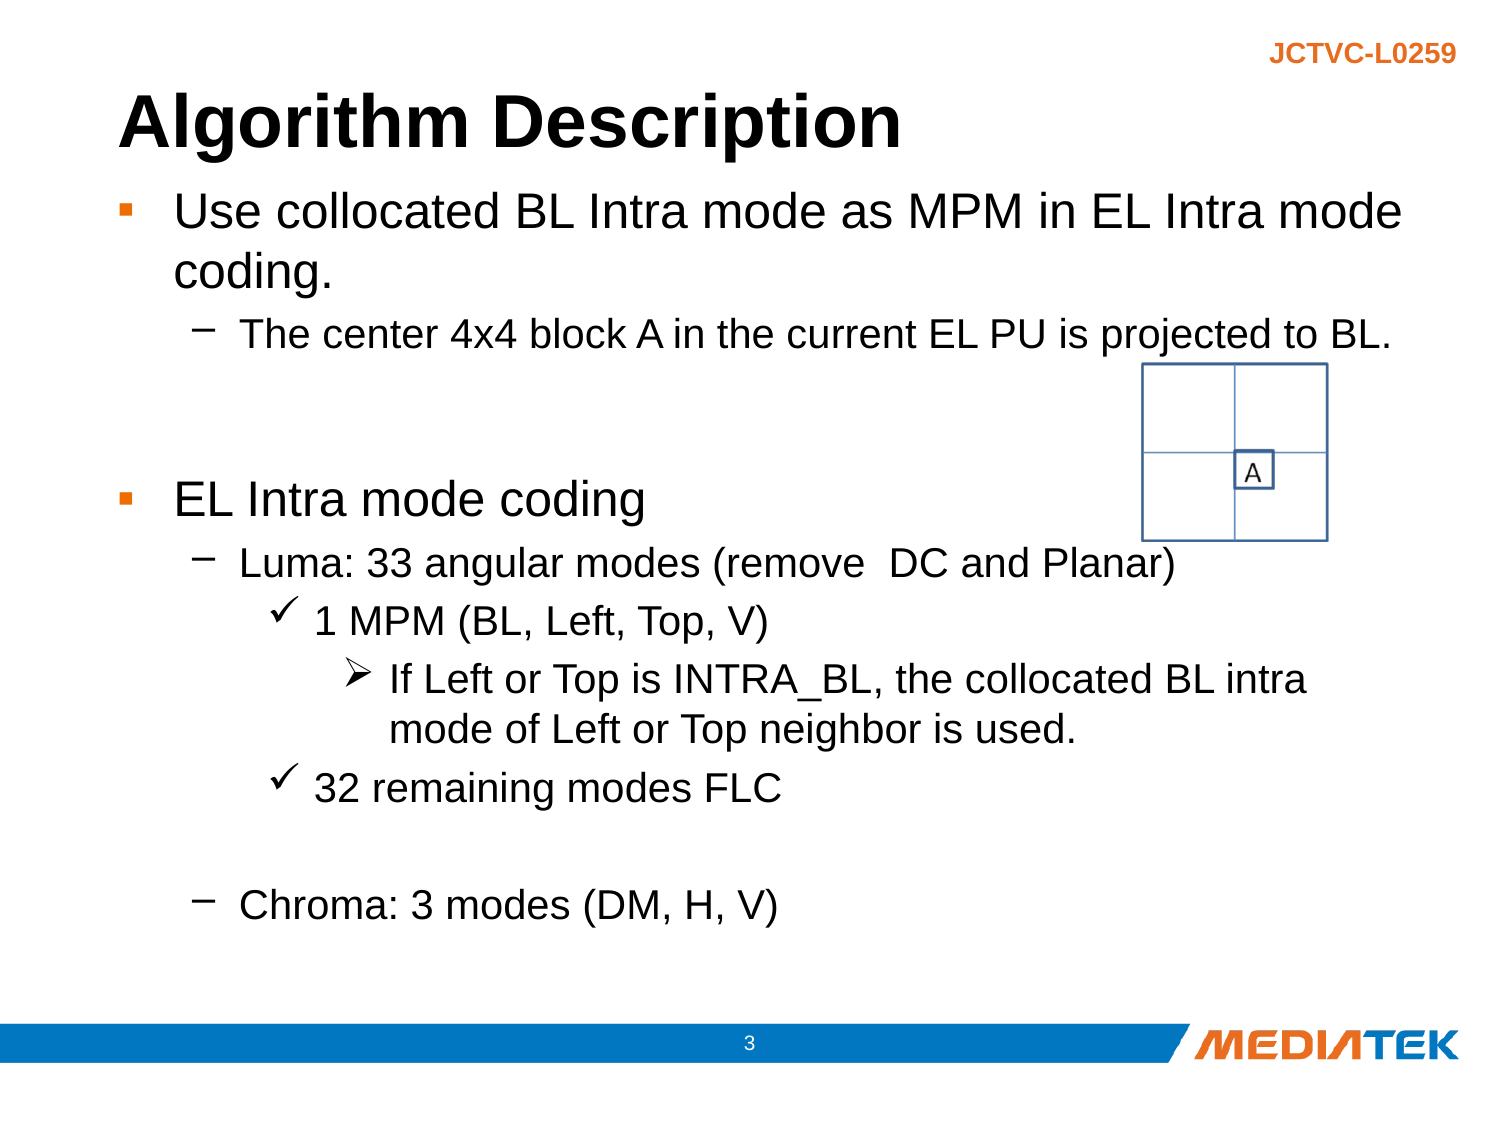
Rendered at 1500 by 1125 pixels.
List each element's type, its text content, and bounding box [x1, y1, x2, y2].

picture [1139, 361, 1329, 543]
picture [789, 1023, 1459, 1063]
title Algorithm Description [101, 62, 1425, 172]
text_box Use collocated BL Intra mode as MPM in EL Intra mode coding. The center 4x4 block A in the current EL PU is projected to BL. EL Intra mode coding Luma: 33 angular modes (remove DC and Planar) 1 MPM (BL, Left, Top, V) If Left or Top is INTRA_BL, the collocated BL intra mode of Left or Top neighbor is used. 32 remaining modes FLC Chroma: 3 modes (DM, H, V) [102, 172, 1424, 984]
slide_number 2 [711, 1022, 789, 1090]
picture [0, 1023, 711, 1063]
